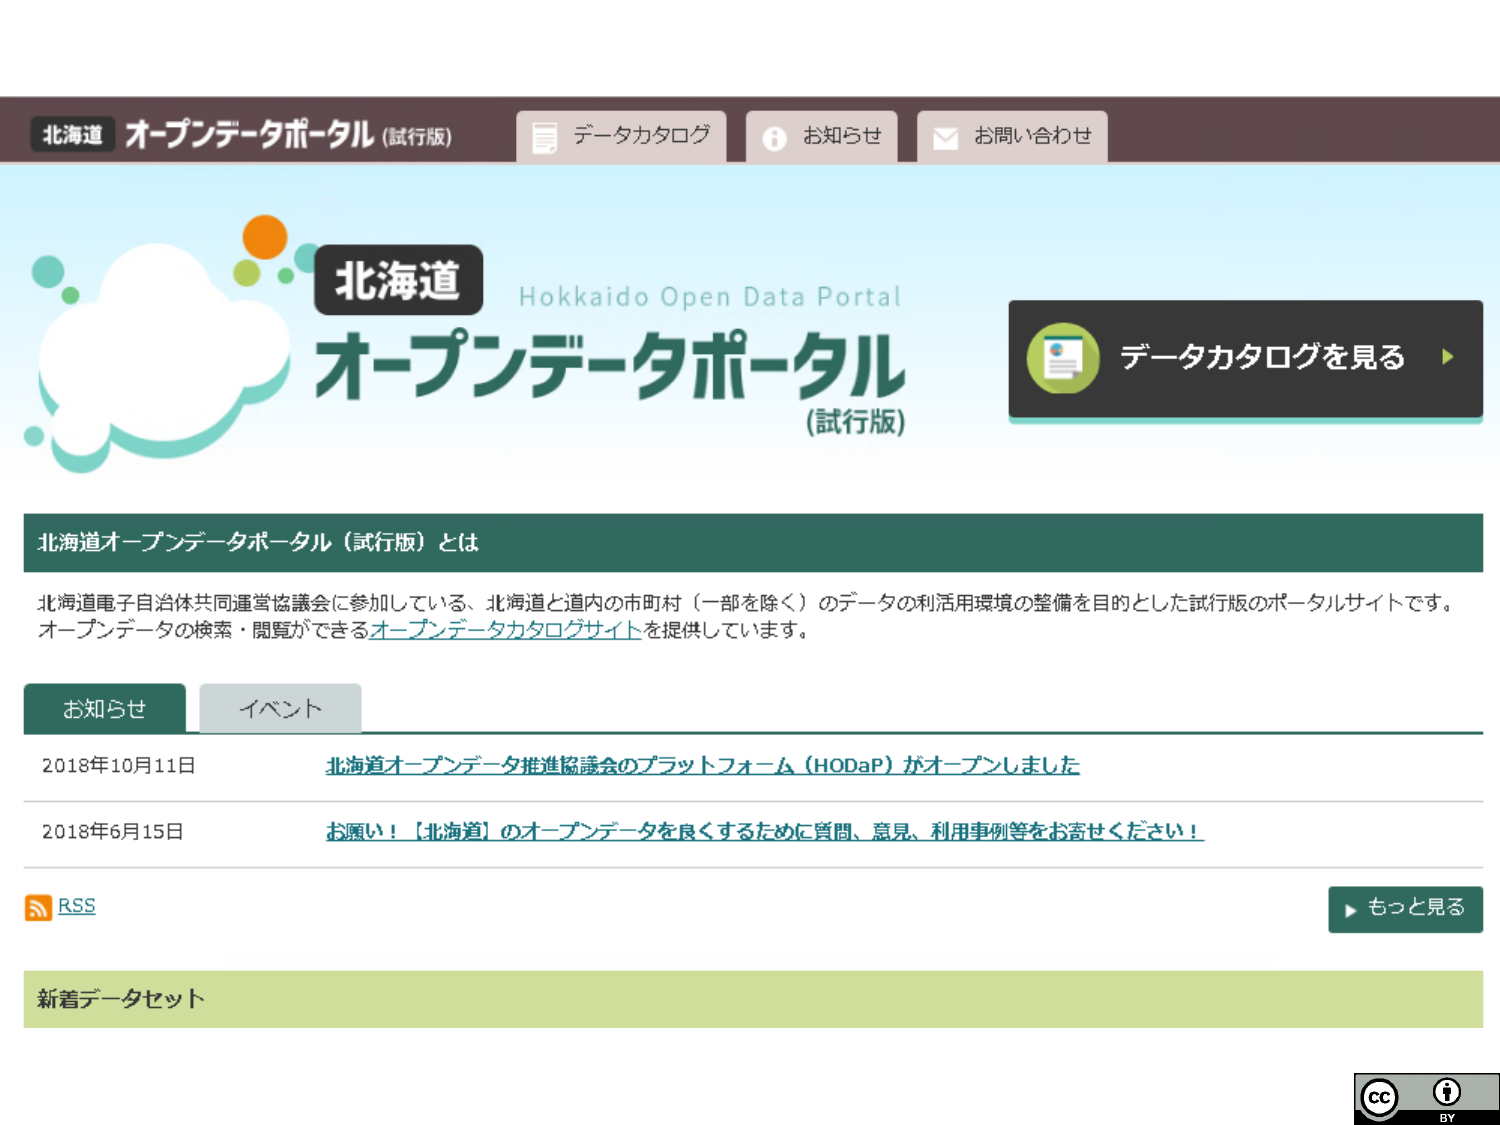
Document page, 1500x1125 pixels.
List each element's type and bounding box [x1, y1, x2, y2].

picture [1354, 1073, 1500, 1125]
picture [0, 96, 1500, 1028]
